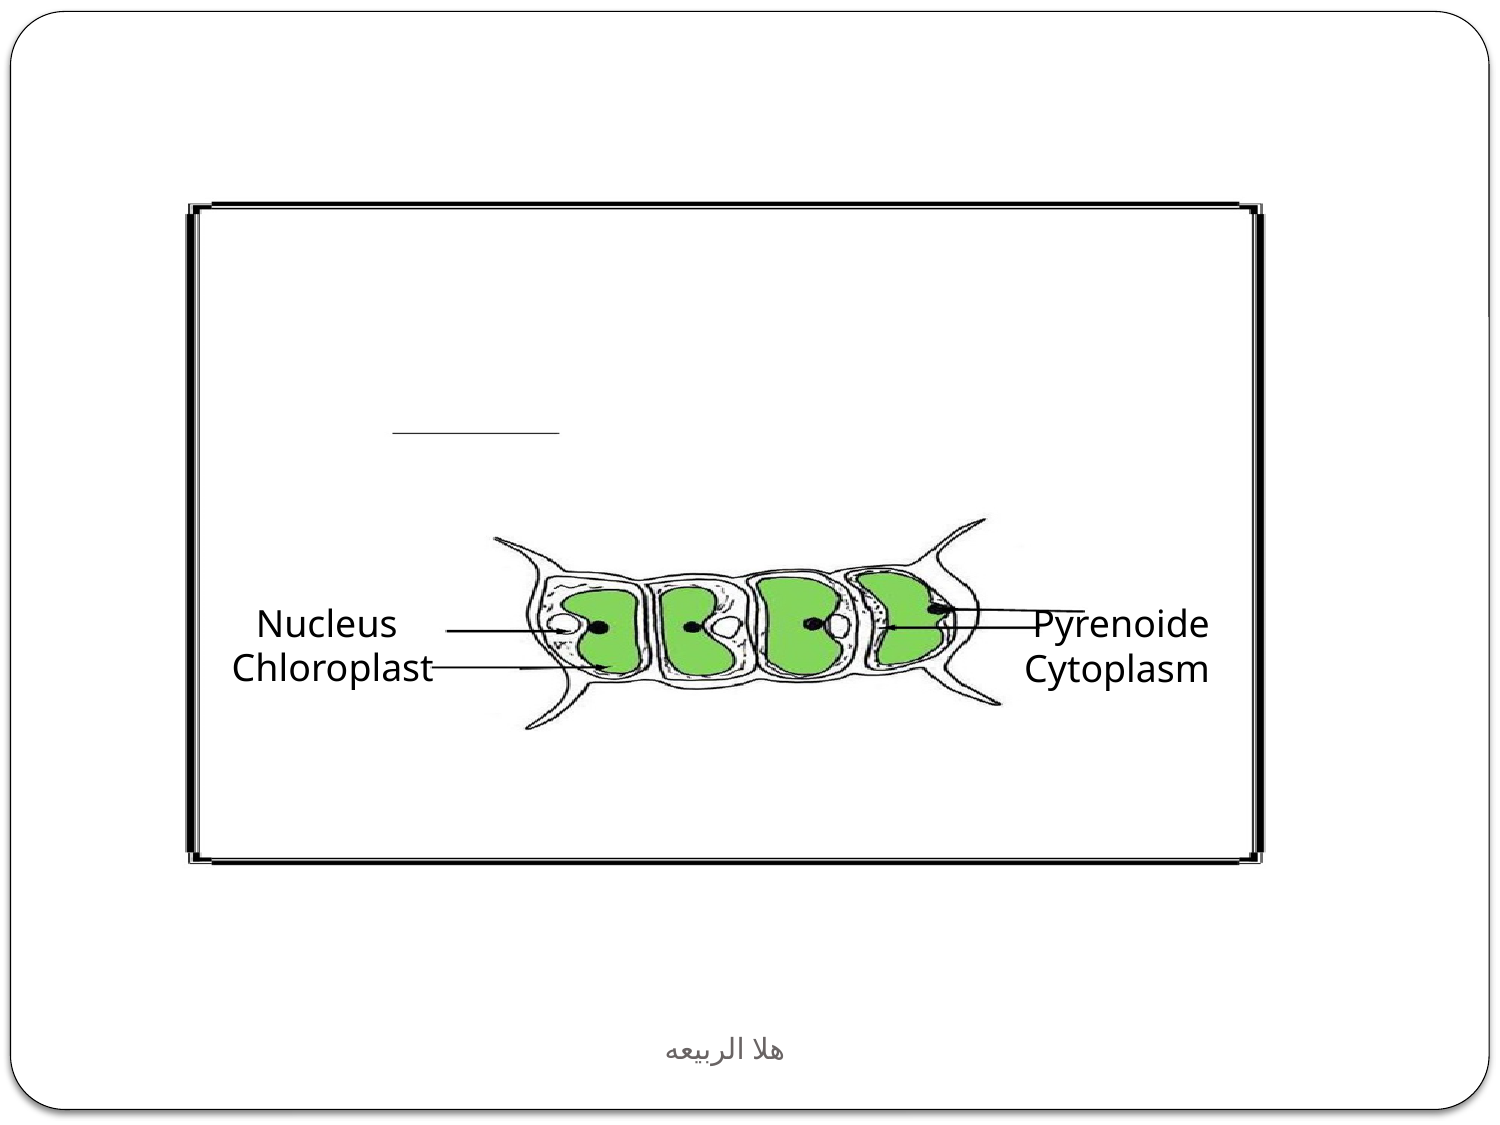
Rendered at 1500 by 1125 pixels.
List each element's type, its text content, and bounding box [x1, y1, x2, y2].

footer هلا الربيعه [150, 1012, 800, 1088]
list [149, 174, 1338, 926]
